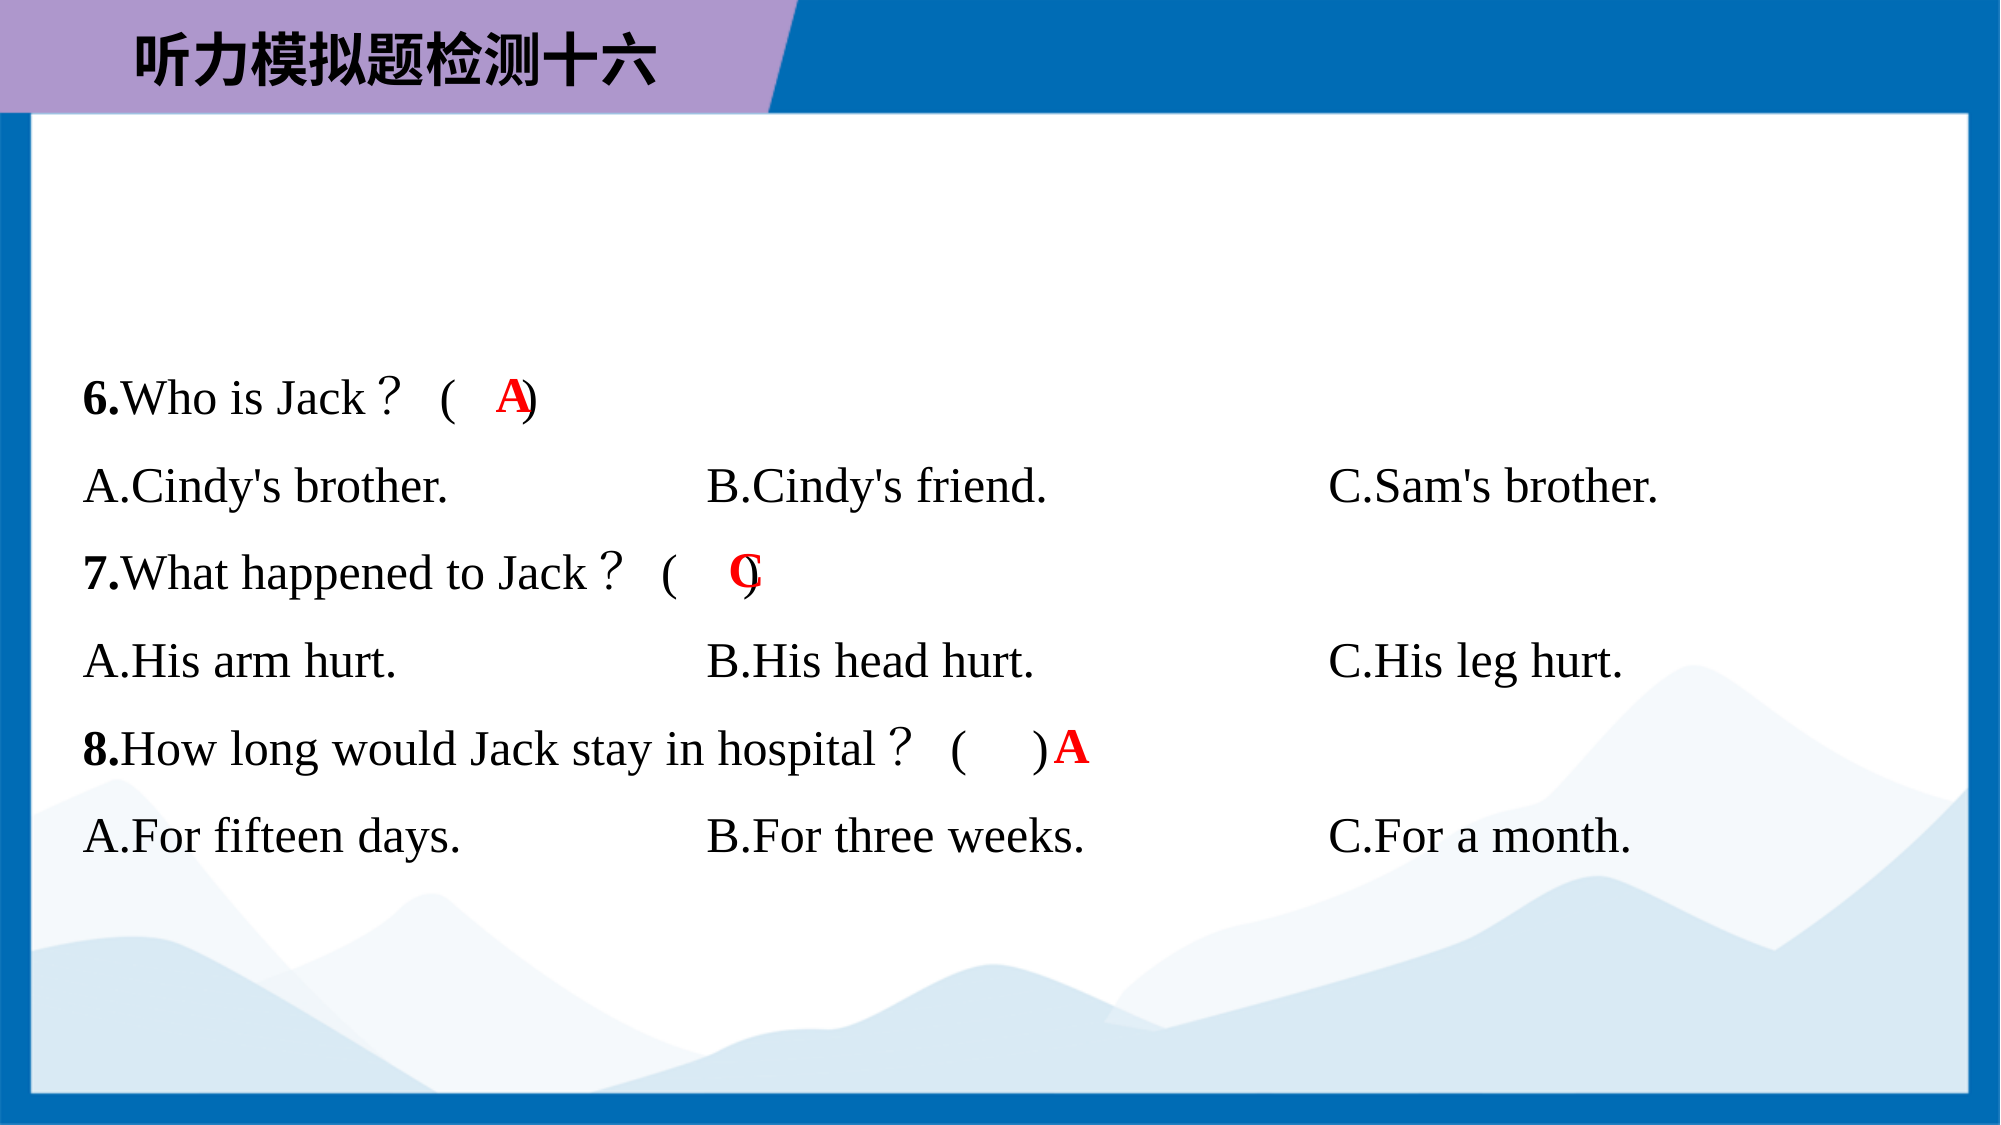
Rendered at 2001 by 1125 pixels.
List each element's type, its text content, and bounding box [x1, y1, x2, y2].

text_box A [1035, 685, 1108, 765]
text_box A [477, 335, 550, 414]
text_box 8.How long would Jack stay in hospital？( ) [82, 687, 1917, 766]
text_box 6.Who is Jack？( ) [82, 337, 1917, 415]
text_box A.His arm hurt. B.His head hurt. C.His leg hurt. [82, 599, 1917, 678]
text_box C [710, 510, 783, 589]
text_box 7.What happened to Jack？( ) [82, 512, 1917, 591]
picture [0, 0, 2000, 1125]
text_box A.Cindy's brother. B.Cindy's friend. C.Sam's brother. [82, 424, 1917, 503]
text_box A.For fifteen days. B.For three weeks. C.For a month. [82, 775, 1917, 854]
